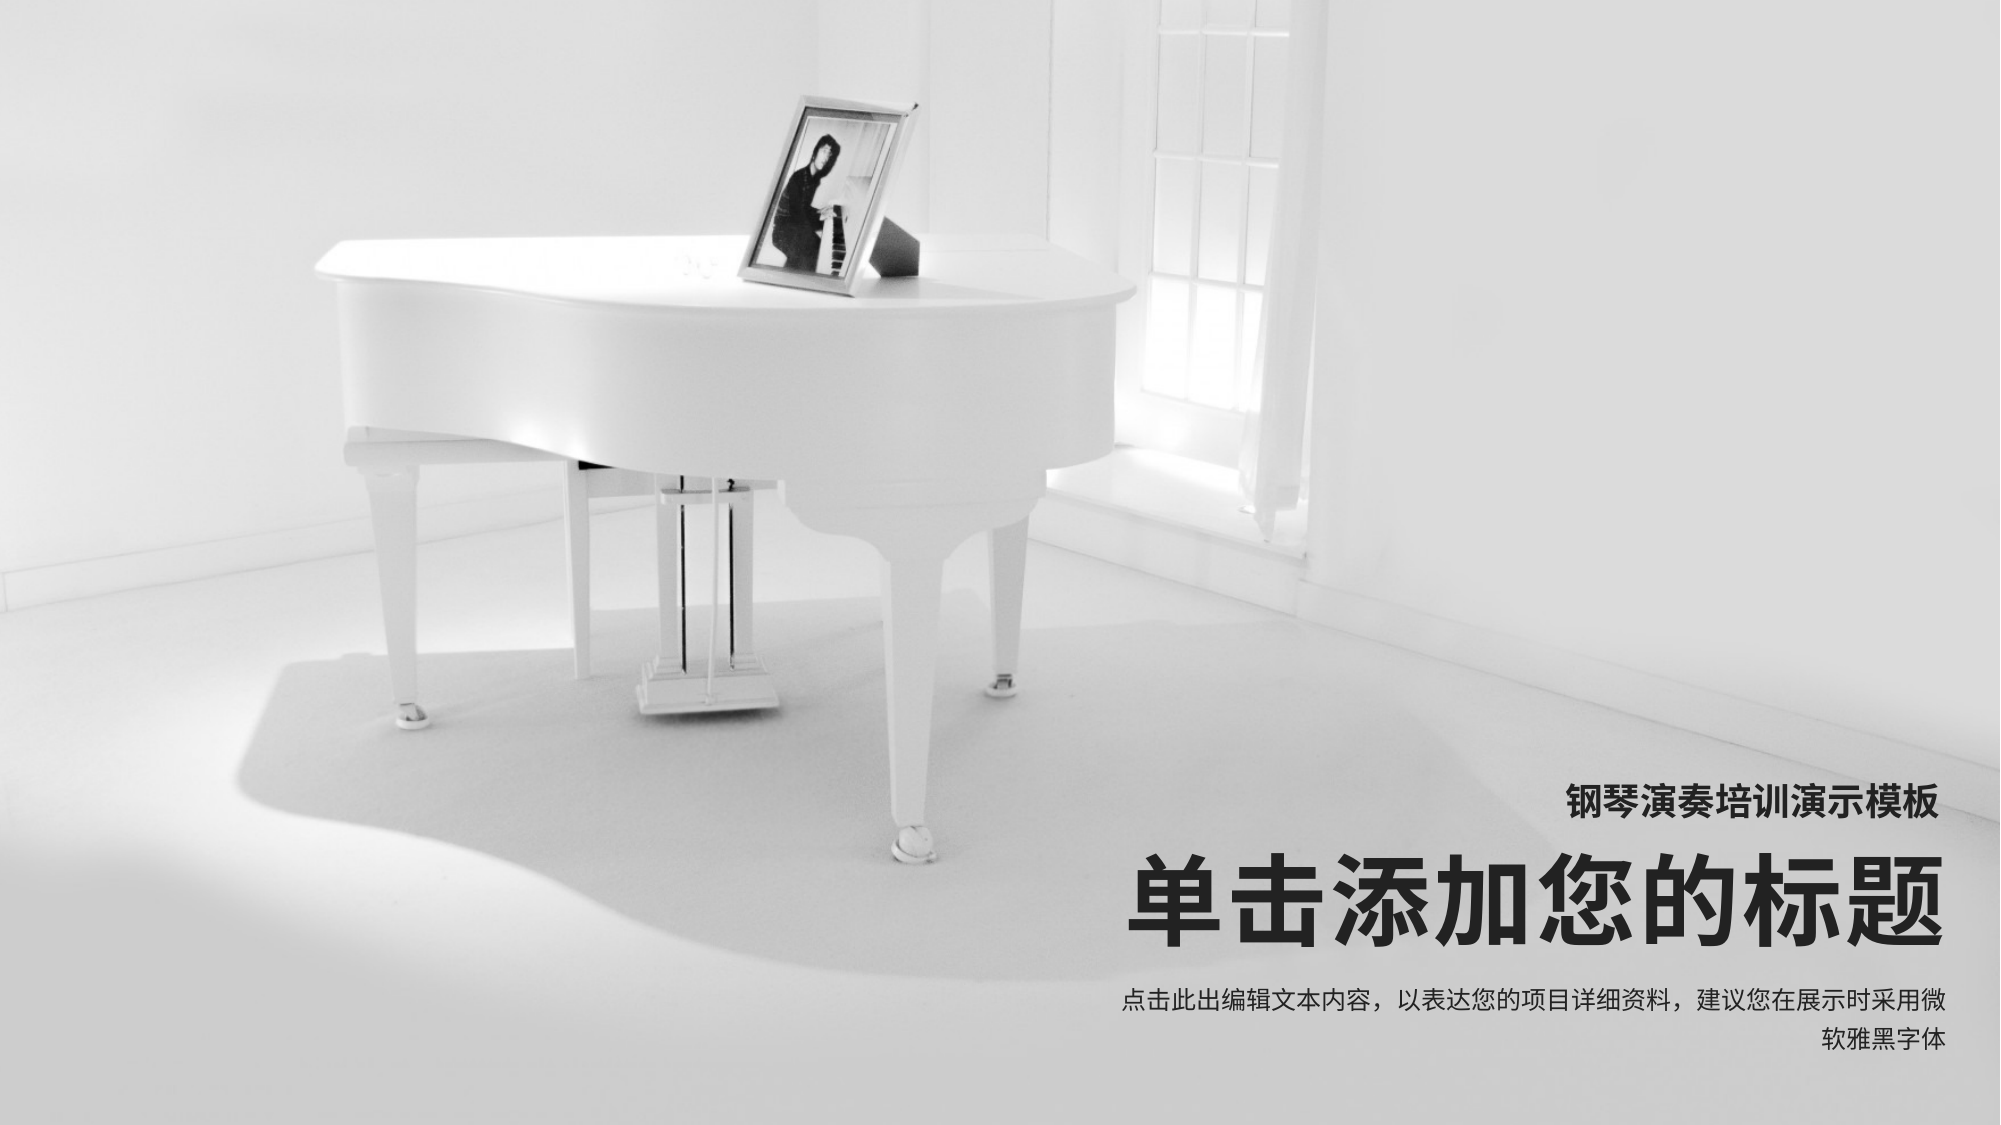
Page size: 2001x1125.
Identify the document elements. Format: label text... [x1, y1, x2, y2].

text_box 单击添加您的标题 [999, 831, 1962, 966]
picture [0, 0, 2000, 1125]
text_box 点击此出编辑文本内容，以表达您的项目详细资料，建议您在展示时采用微软雅黑字体 [1101, 968, 1962, 1061]
text_box 钢琴演奏培训演示模板 [1405, 770, 1955, 831]
